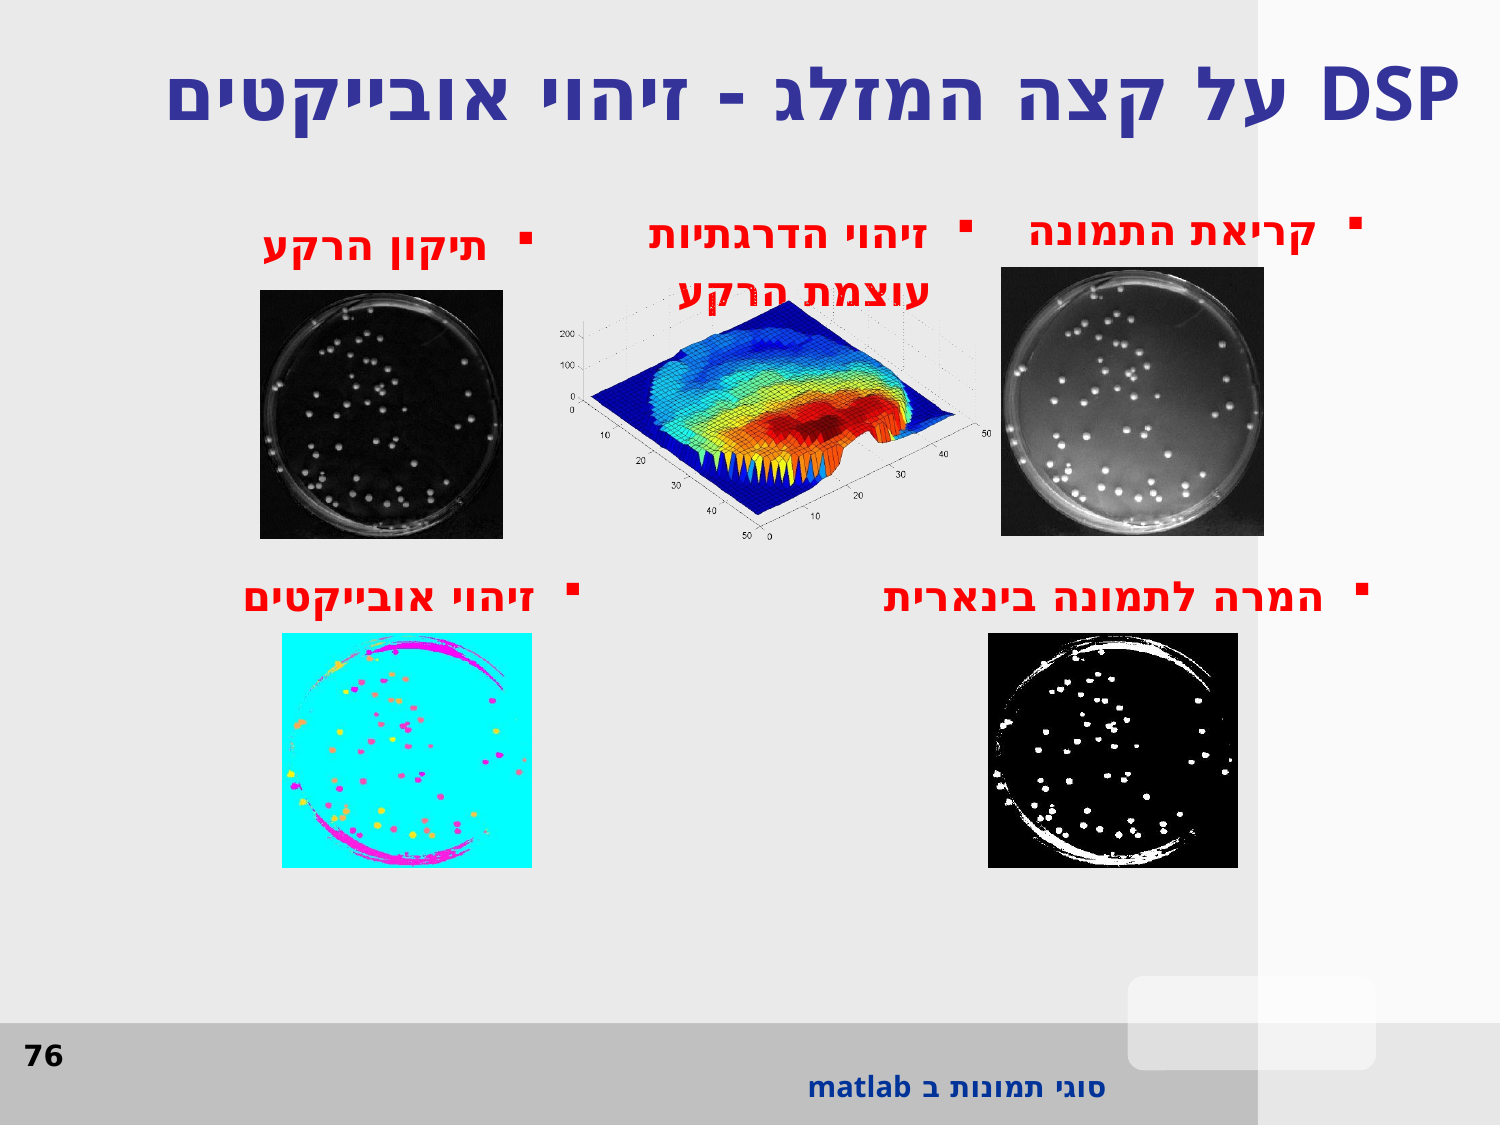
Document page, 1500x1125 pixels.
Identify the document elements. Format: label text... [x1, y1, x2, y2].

text_box זיהוי הדרגתיות עוצמת הרקע [297, 199, 1066, 265]
text_box תיקון הרקע [221, 211, 626, 282]
picture [988, 632, 1239, 868]
text_box זיהוי אובייקטים [105, 562, 673, 634]
slide_number 76 [8, 1029, 359, 1108]
text_box קריאת התמונה [986, 196, 1455, 268]
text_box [554, 266, 1264, 542]
text_box המרה לתמונה בינארית [777, 561, 1462, 633]
picture [282, 632, 532, 868]
text_box סוגי תמונות ב matlab [792, 1060, 1122, 1111]
text_box DSP על קצה המזלג - זיהוי אובייקטים [46, 20, 1477, 161]
picture [260, 290, 503, 540]
